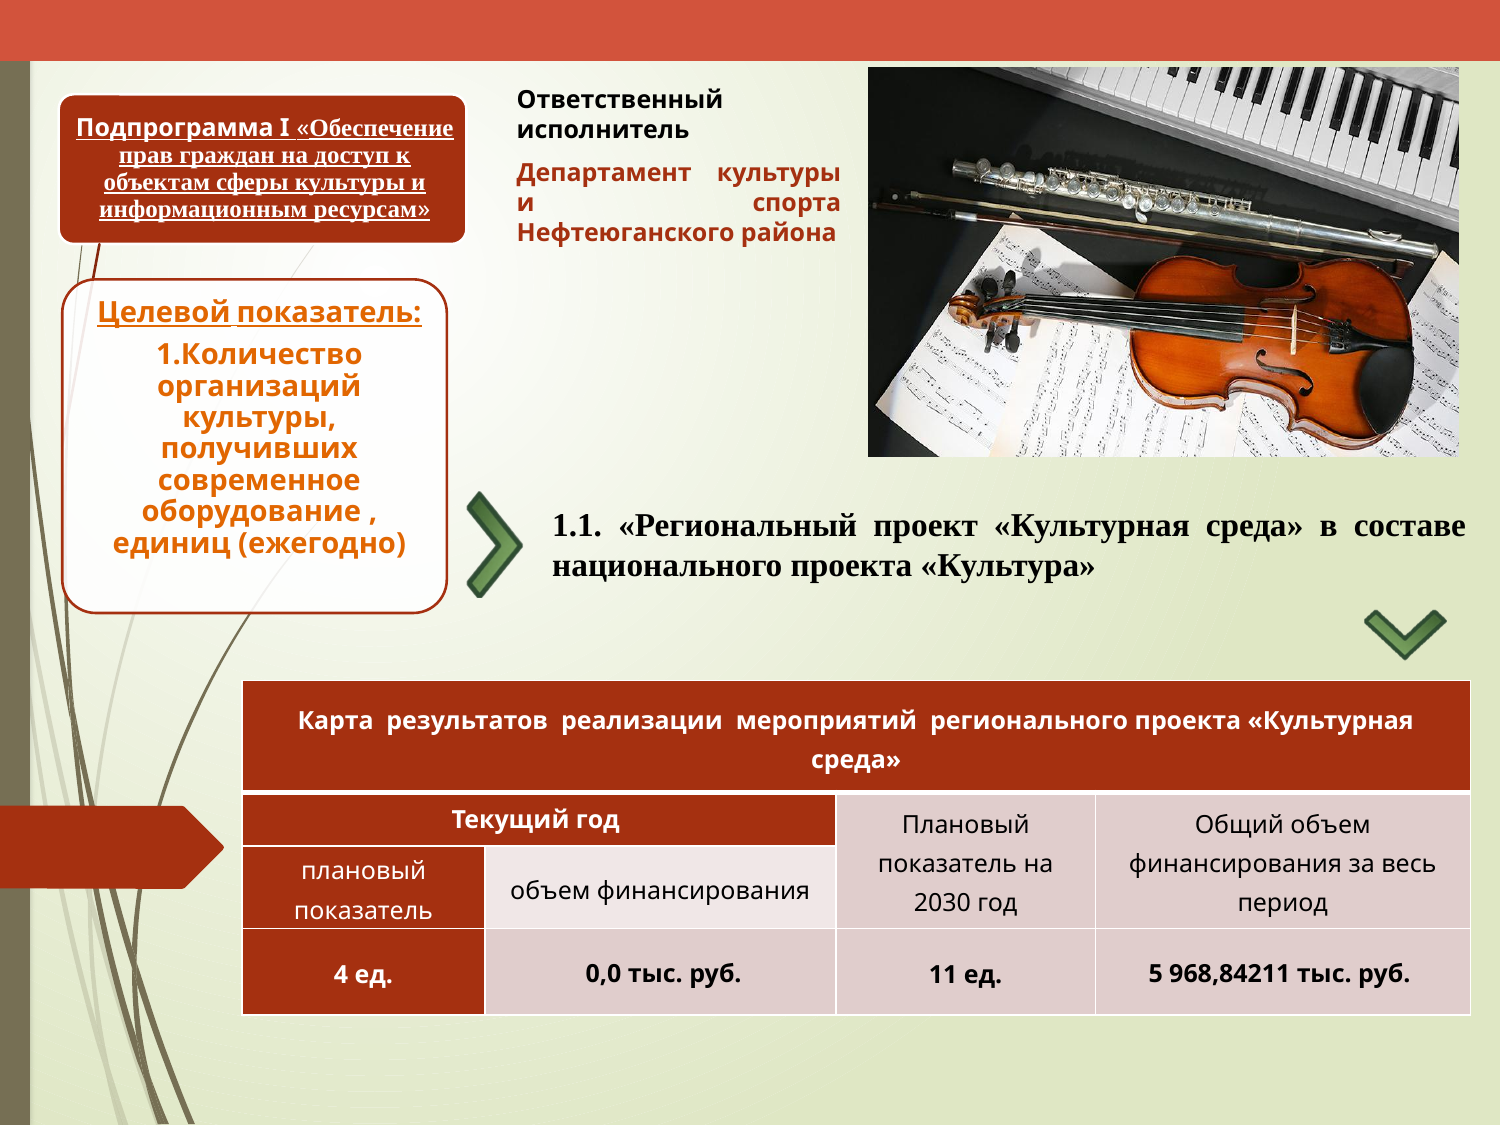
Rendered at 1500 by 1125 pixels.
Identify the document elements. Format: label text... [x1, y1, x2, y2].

picture [867, 67, 1459, 457]
table_cell 4 ед. [243, 929, 484, 1014]
table_cell объем финансирования [486, 847, 835, 928]
table_cell 5 968,84211 тыс. руб. [1096, 929, 1470, 1014]
text_box Ответственный исполнитель [501, 75, 863, 151]
table_cell Общий объем финансирования за весь период [1096, 795, 1470, 928]
text_box Департамент культуры и спорта Нефтеюганского района [501, 149, 857, 254]
table_cell плановый показатель [243, 847, 484, 928]
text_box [0, 68, 467, 634]
table_cell 0,0 тыс. руб. [486, 929, 835, 1014]
table_cell Текущий год [243, 795, 835, 845]
table_cell 11 ед. [837, 929, 1095, 1014]
table_header Карта результатов реализации мероприятий регионального проекта «Культурная среда» [243, 681, 1470, 790]
picture [1363, 609, 1448, 717]
picture [0, 0, 1500, 61]
picture [467, 485, 585, 604]
text_box 1.1. «Региональный проект «Культурная среда» в составе национального проекта «Культура» [537, 456, 1483, 591]
table_cell Плановый показатель на 2030 год [837, 795, 1095, 928]
